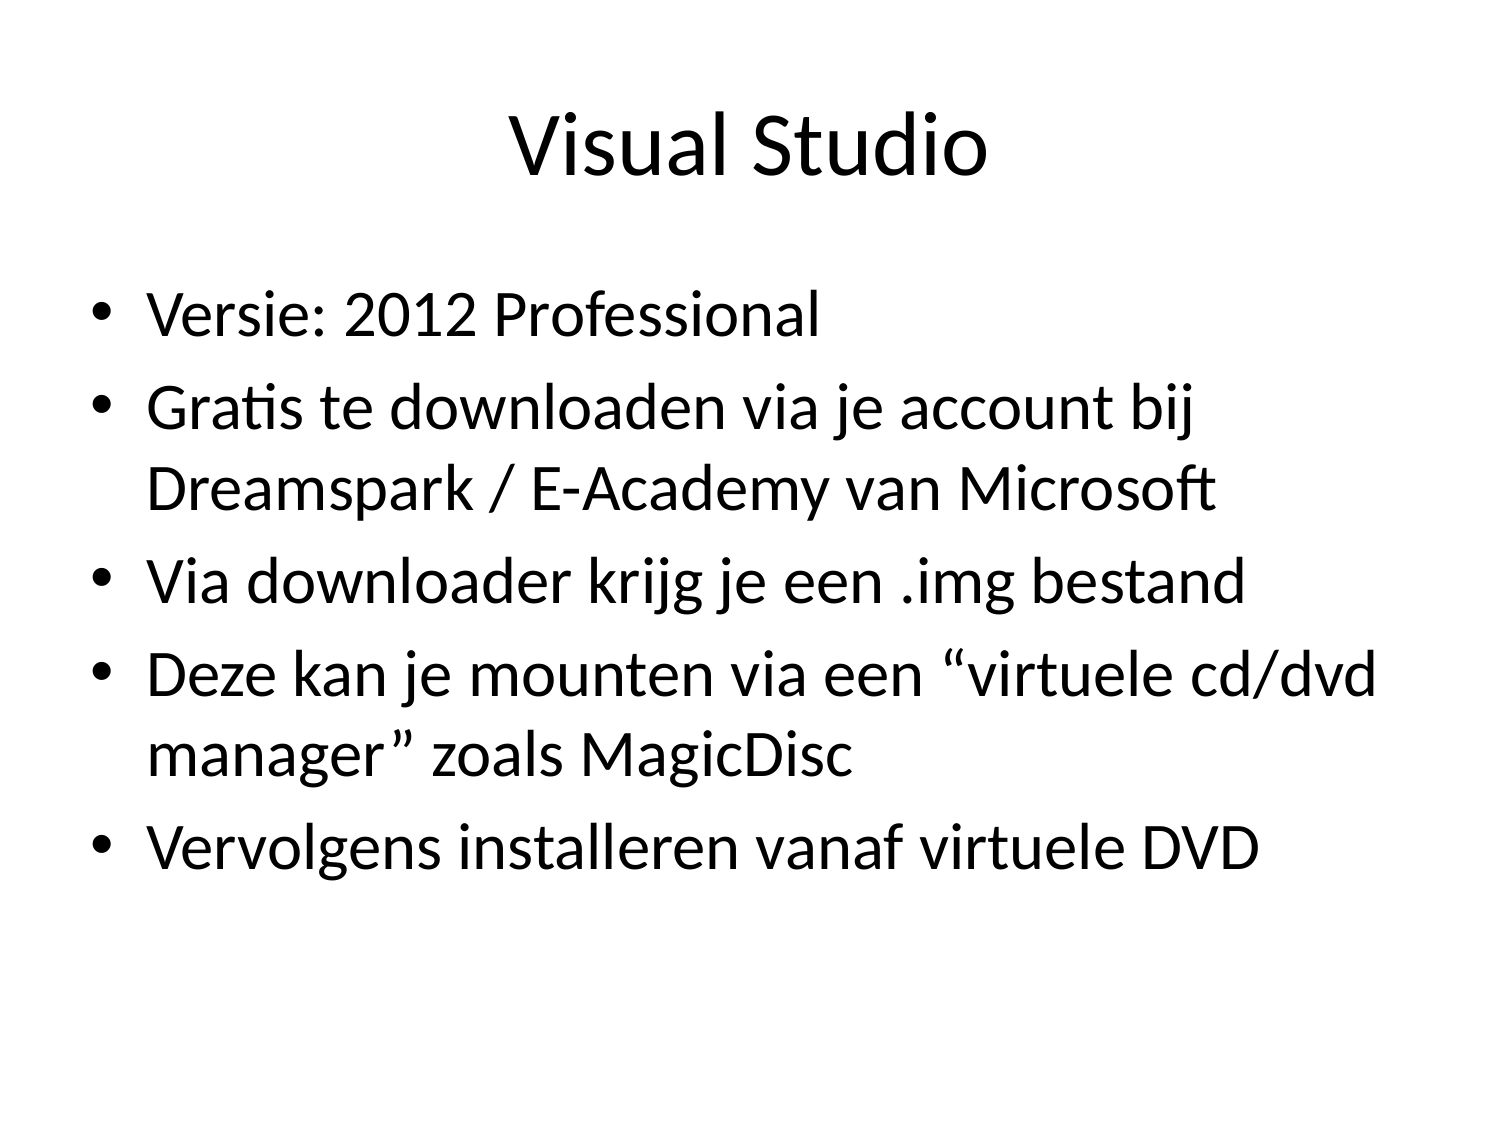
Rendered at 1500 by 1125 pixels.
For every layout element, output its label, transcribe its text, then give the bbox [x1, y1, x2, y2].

title Visual Studio [75, 45, 1425, 233]
list Versie: 2012 Professional Gratis te downloaden via je account bij Dreamspark / E-Academy van Microsoft Via downloader krijg je een .img bestand Deze kan je mounten via een “virtuele cd/dvd manager” zoals MagicDisc Vervolgens installeren vanaf virtuele DVD [75, 262, 1425, 1005]
